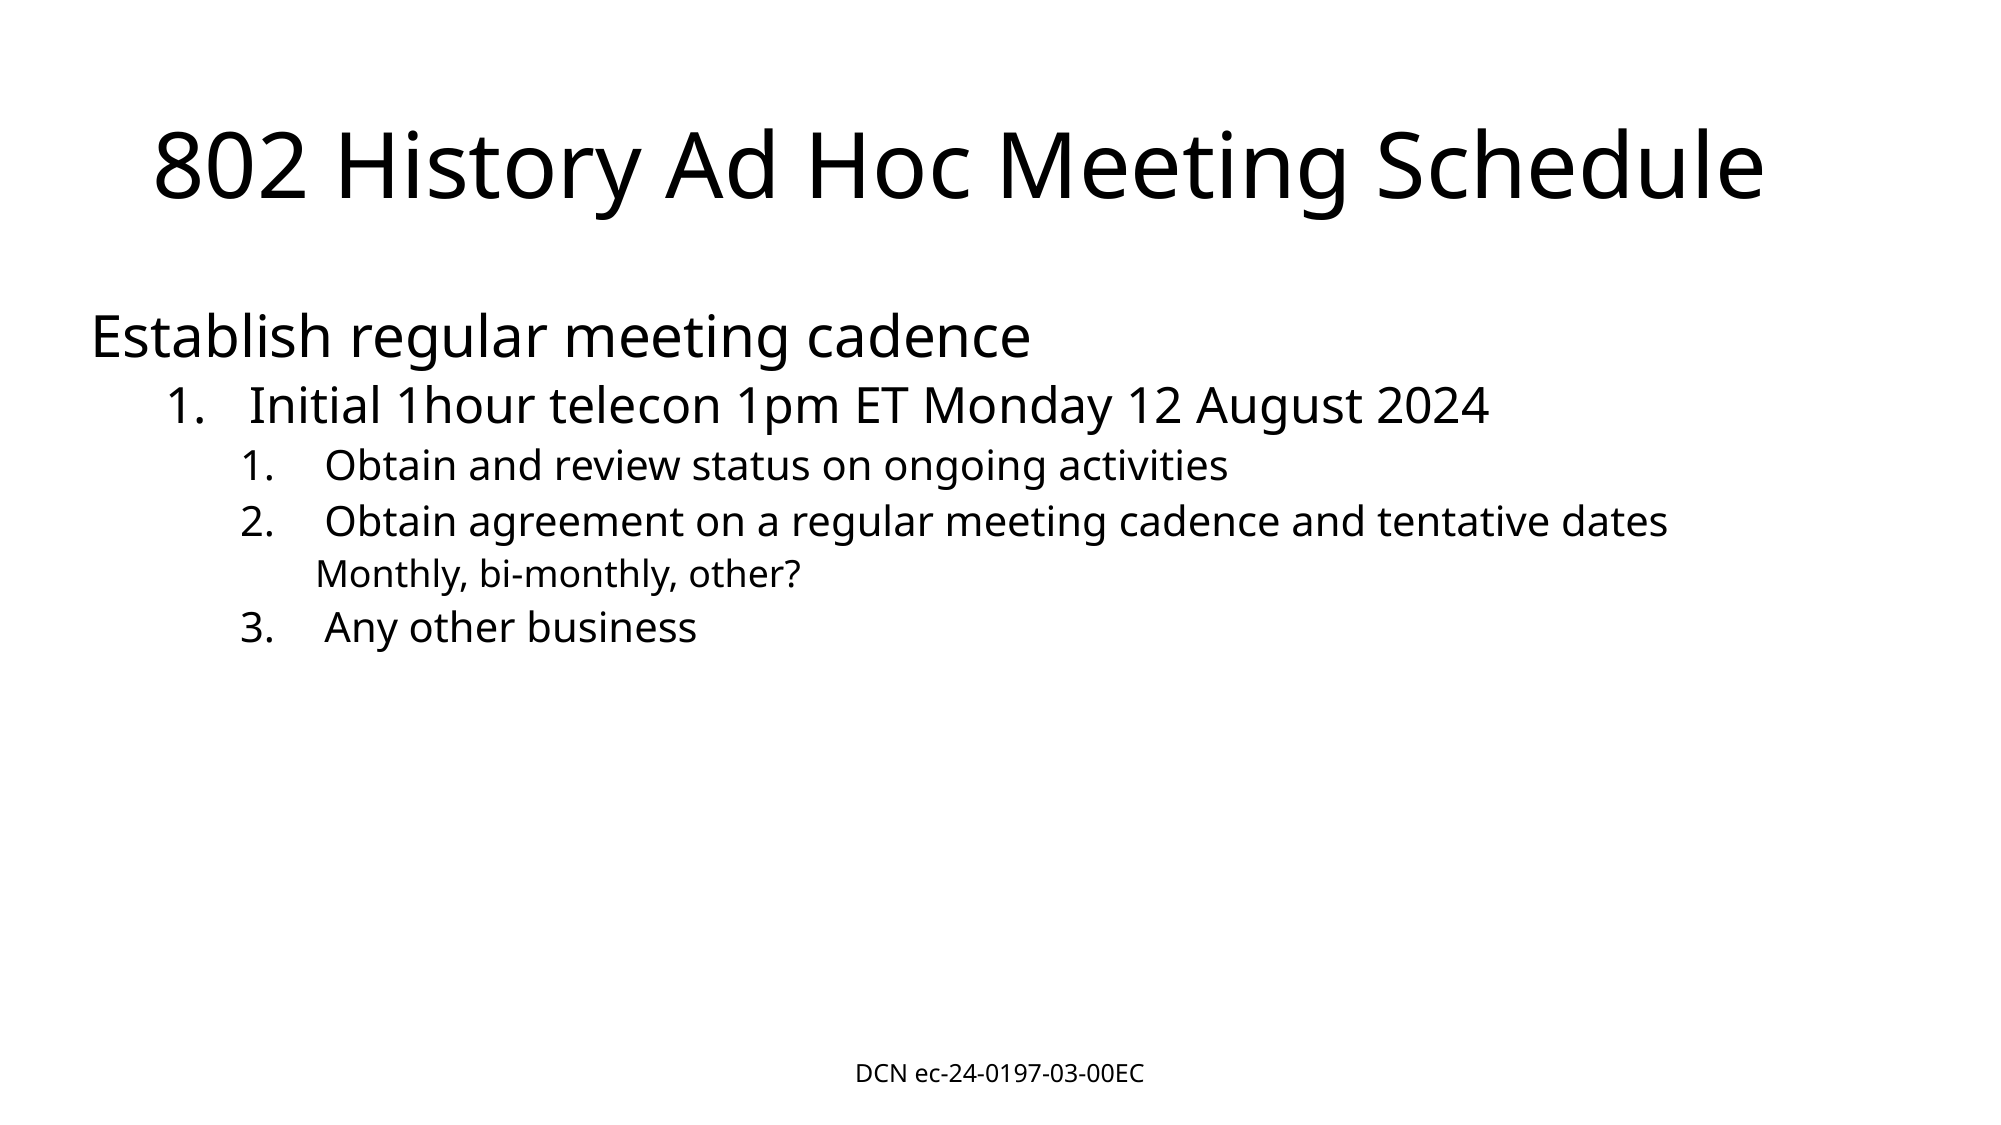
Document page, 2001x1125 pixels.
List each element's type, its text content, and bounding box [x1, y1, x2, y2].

footer DCN ec-24-0197-03-00EC [662, 1042, 1338, 1103]
title 802 History Ad Hoc Meeting Schedule [137, 59, 1863, 278]
list Establish regular meeting cadence Initial 1hour telecon 1pm ET Monday 12 August 2024 Obtain and review status on ongoing activities Obtain agreement on a regular meeting cadence and tentative dates Monthly, bi-monthly, other? Any other business [75, 299, 1887, 1014]
